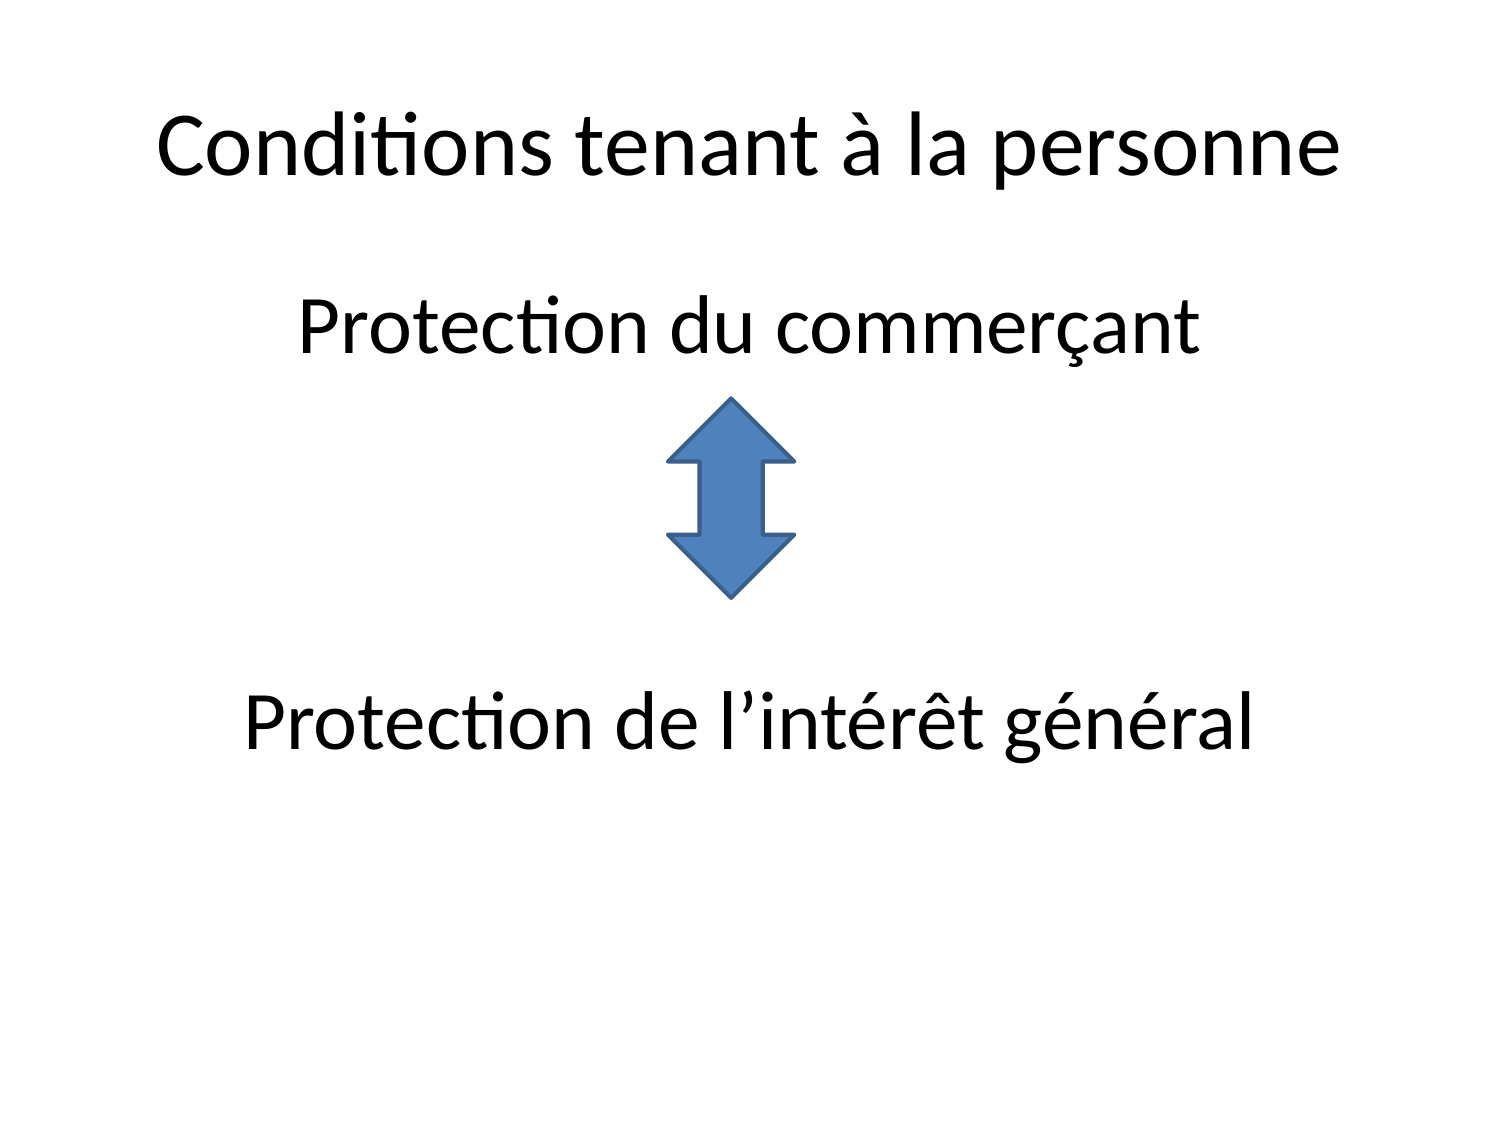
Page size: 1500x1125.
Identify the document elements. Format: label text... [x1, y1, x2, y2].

title Conditions tenant à la personne [75, 45, 1425, 233]
list Protection du commerçant Protection de l’intérêt général [75, 262, 1425, 1005]
text_box [665, 396, 797, 600]
